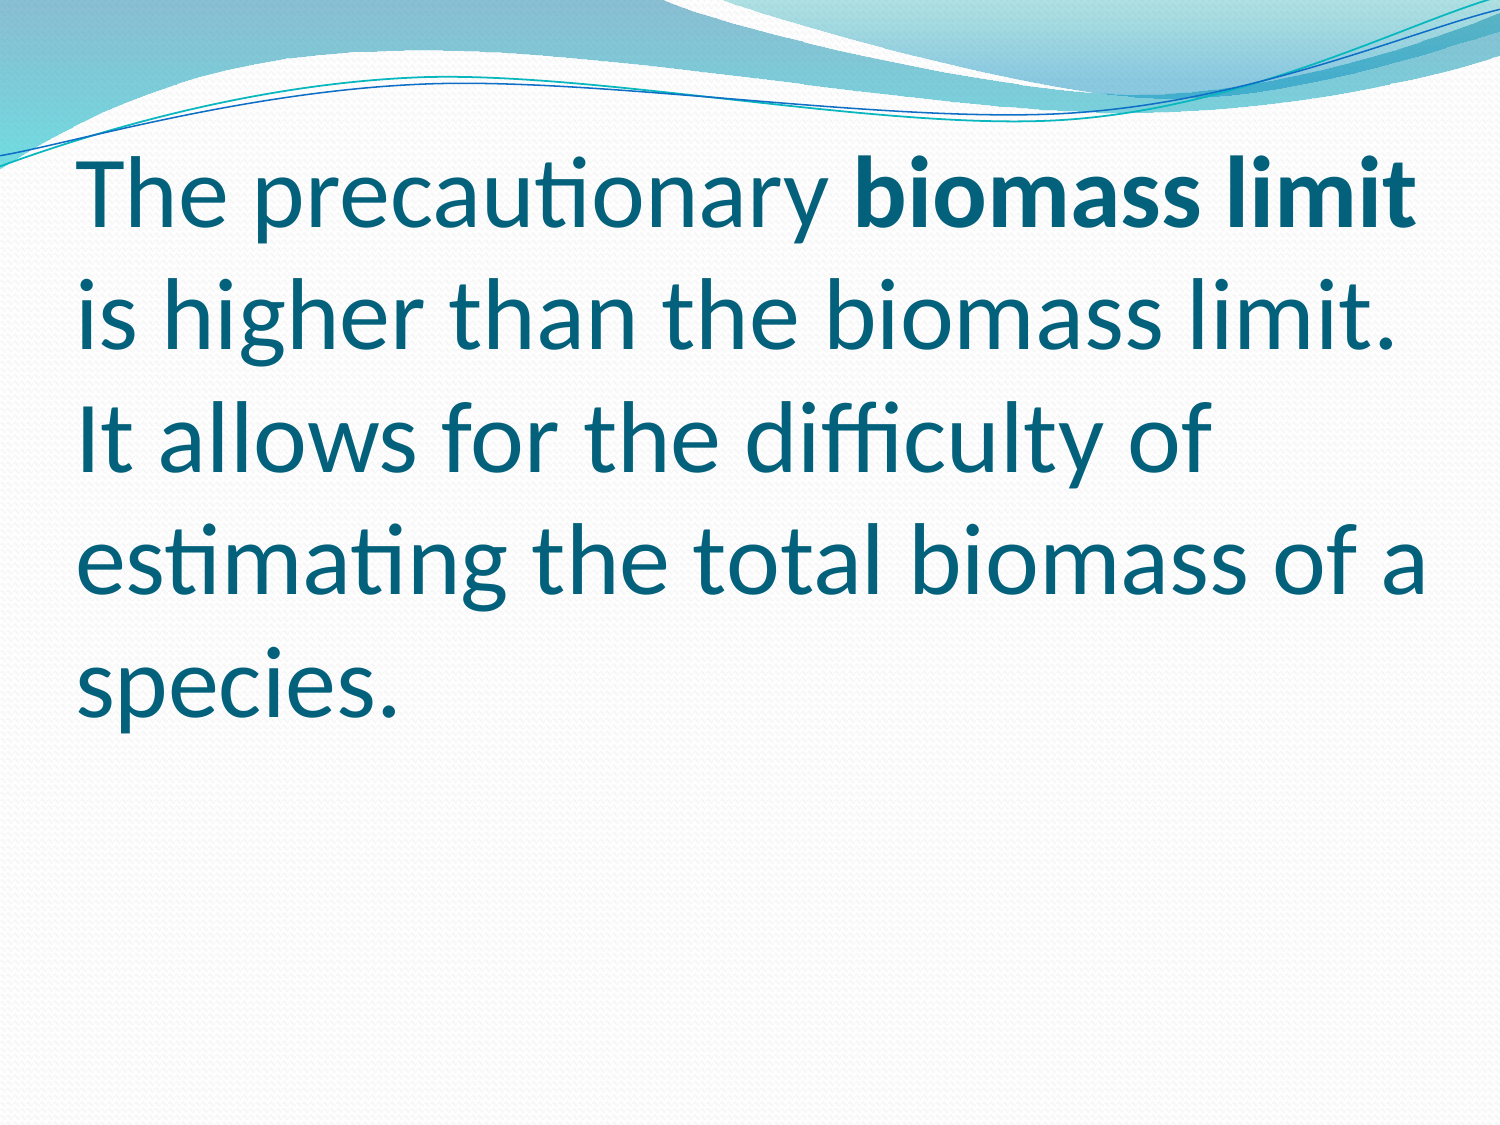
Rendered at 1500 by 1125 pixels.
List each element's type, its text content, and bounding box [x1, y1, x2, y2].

title The precautionary biomass limit is higher than the biomass limit. It allows for the difficulty of estimating the total biomass of a species. [75, 115, 1438, 738]
